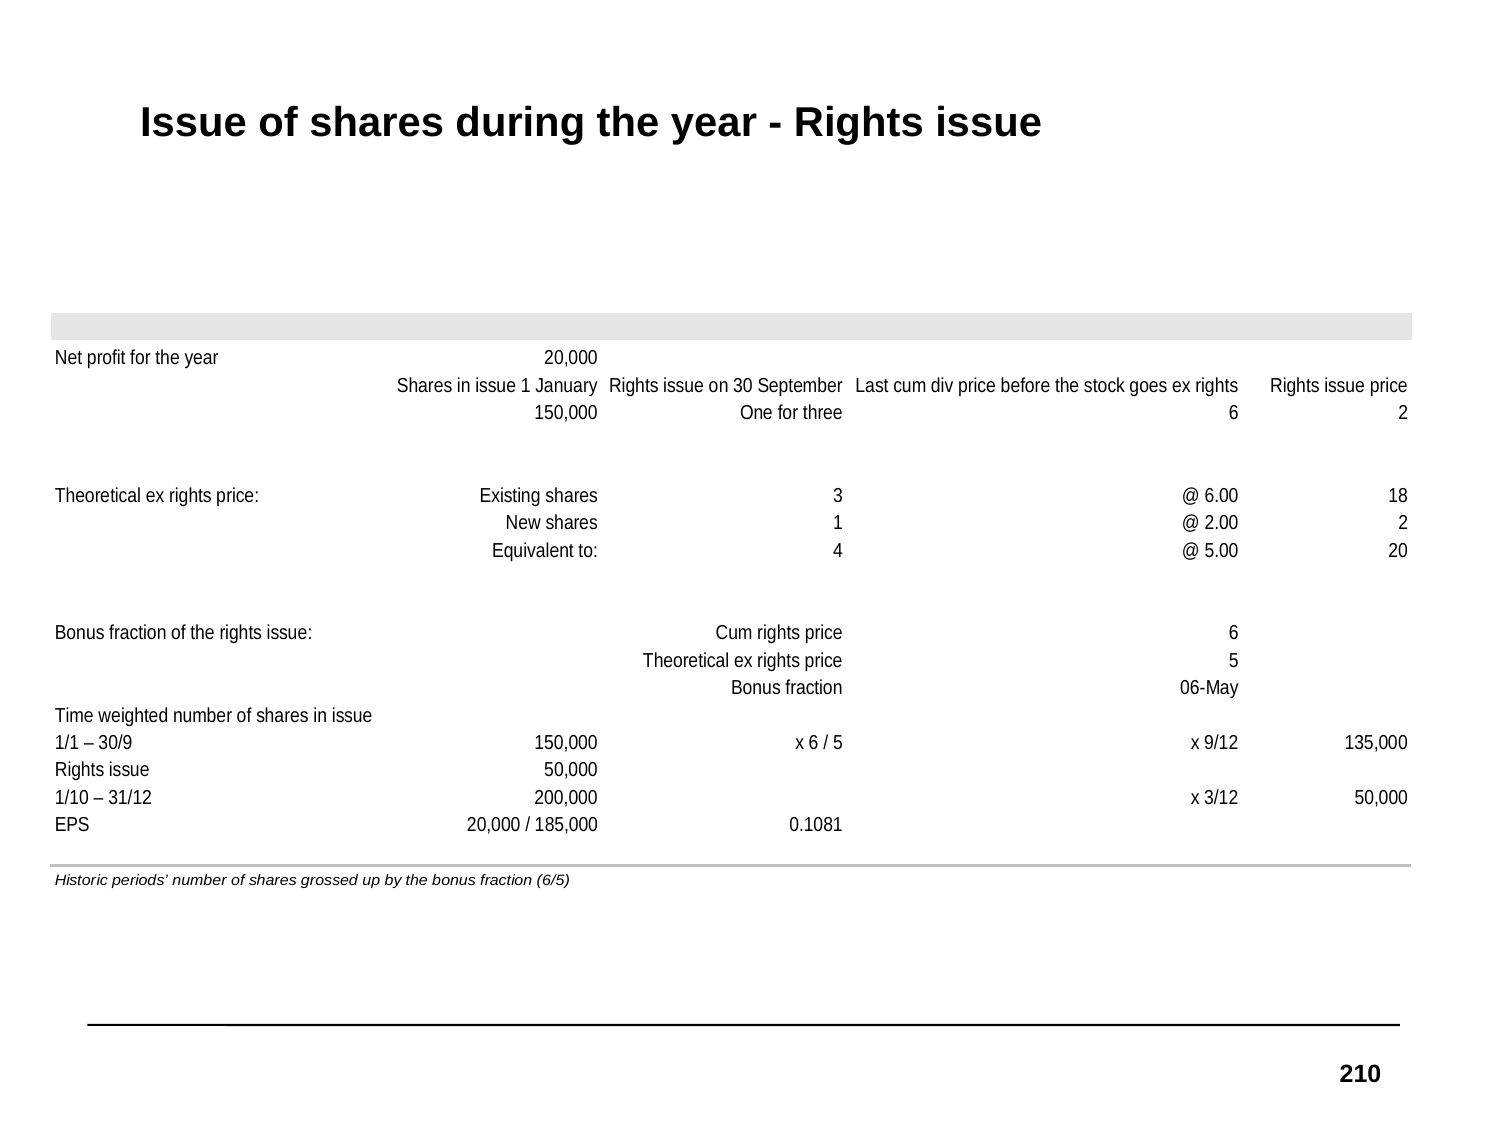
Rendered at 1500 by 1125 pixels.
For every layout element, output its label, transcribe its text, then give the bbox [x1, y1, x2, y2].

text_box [49, 299, 1413, 946]
title Issue of shares during the year - Rights issue [125, 87, 1375, 225]
